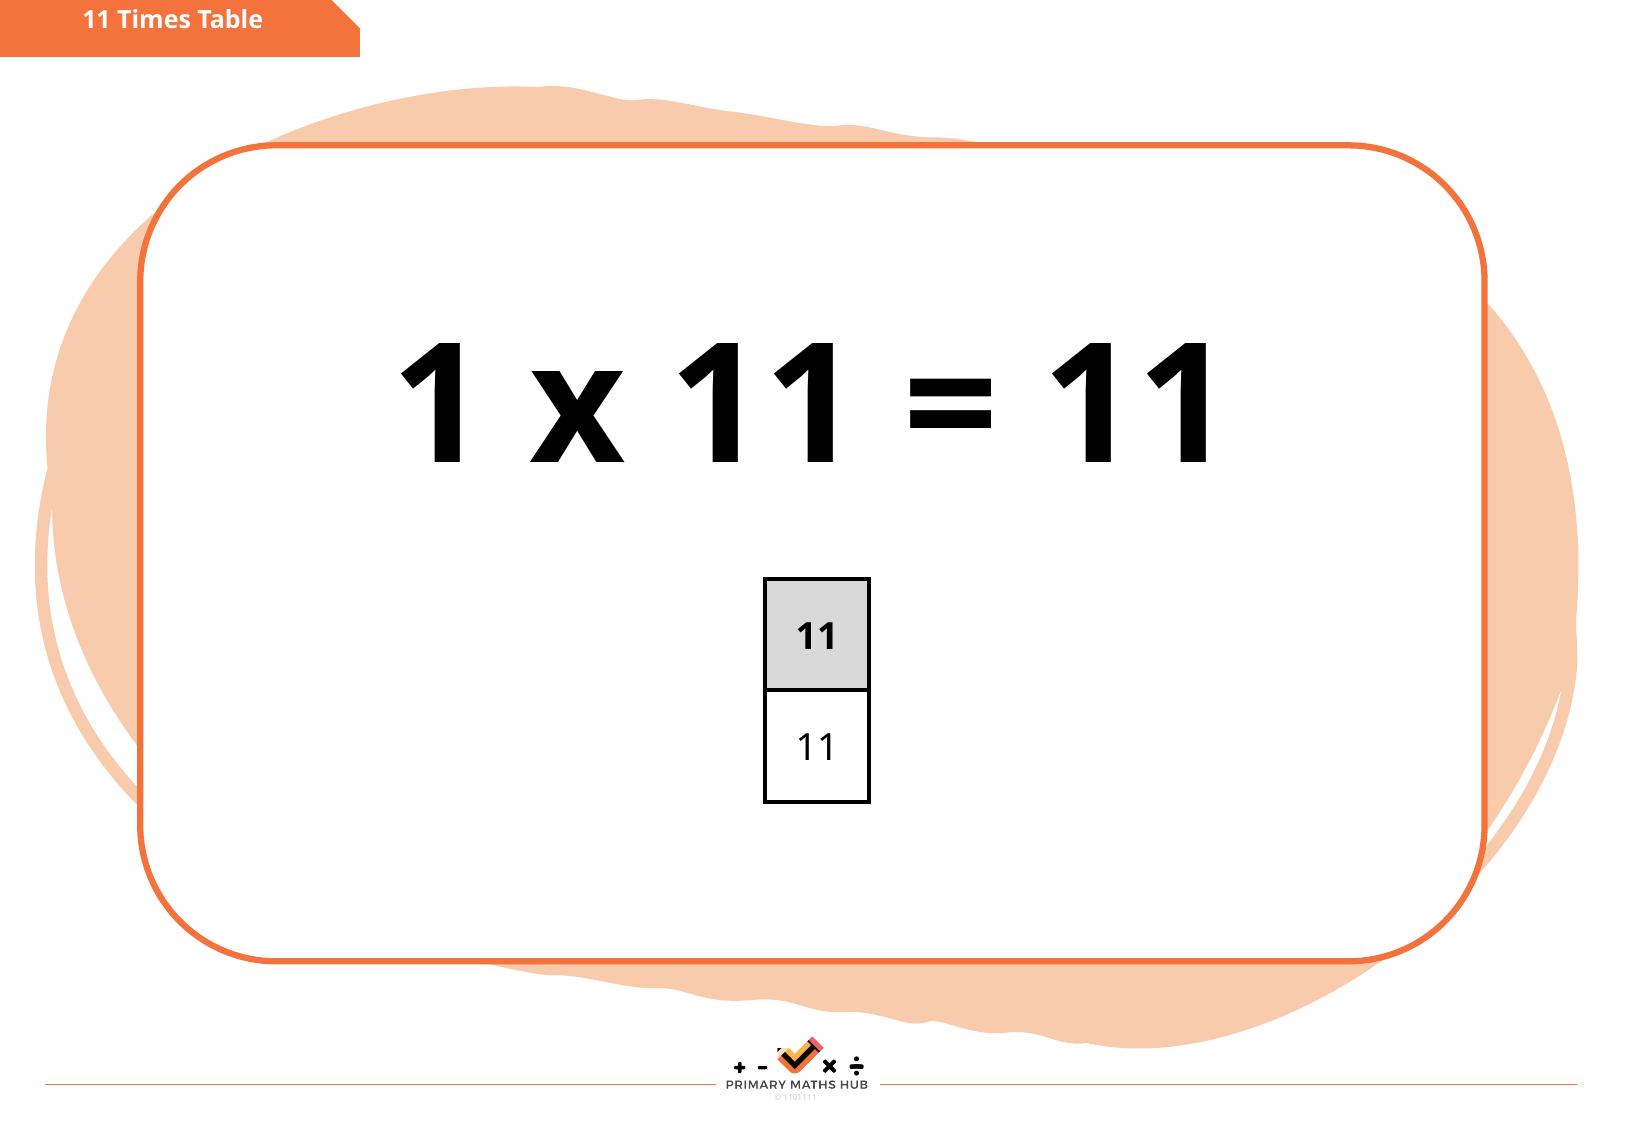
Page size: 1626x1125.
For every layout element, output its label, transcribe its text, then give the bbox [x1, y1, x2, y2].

text_box 11 Times Table [0, 0, 361, 58]
text_box [139, 144, 1486, 963]
text_box [1481, 301, 1579, 864]
text_box [273, 91, 956, 144]
picture [722, 1034, 872, 1094]
table_header 11 [767, 581, 867, 688]
text_box [496, 961, 1373, 1044]
text_box [39, 211, 158, 800]
text_box © 1101111 [720, 1084, 870, 1110]
table_cell 11 [767, 692, 867, 800]
text_box 1 x 11 = 11 [140, 288, 1485, 503]
